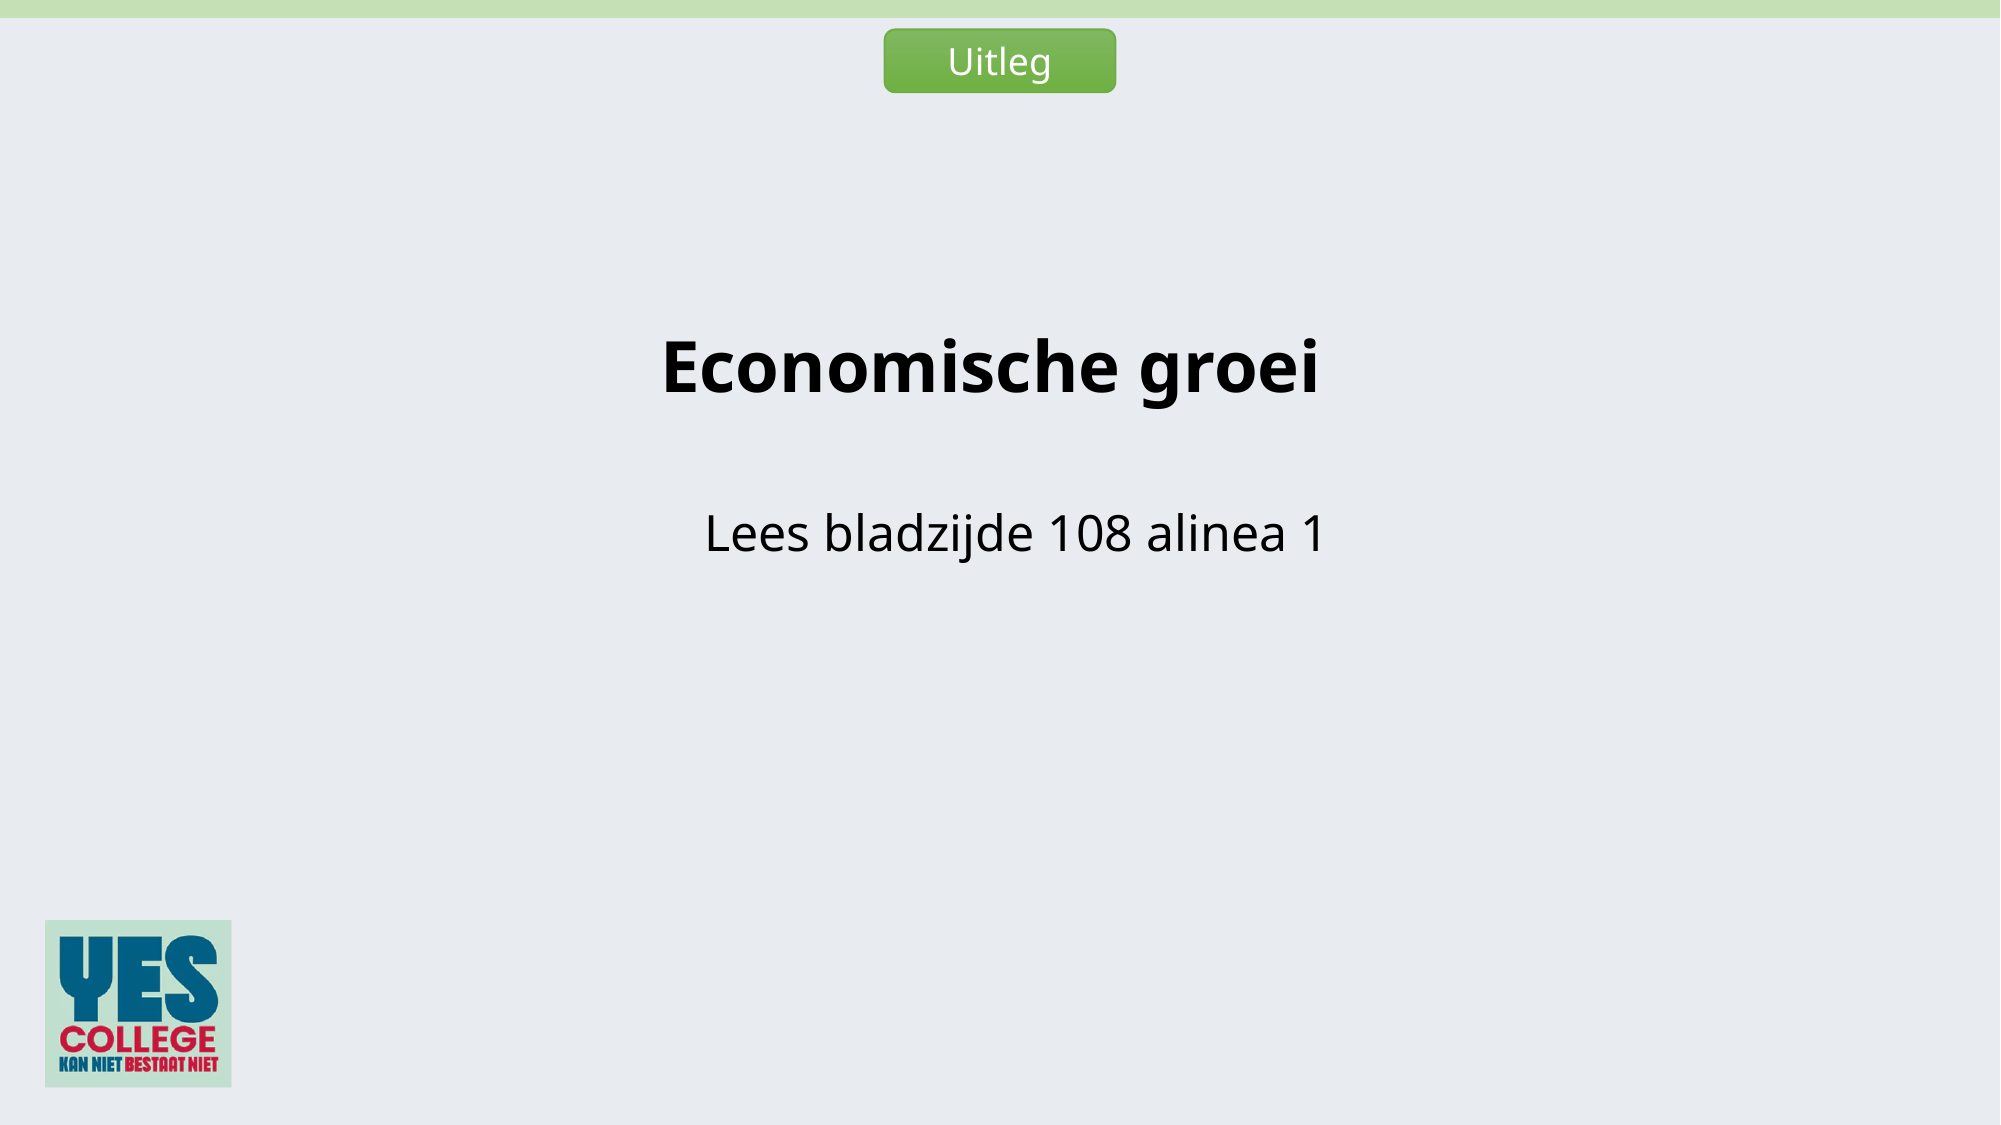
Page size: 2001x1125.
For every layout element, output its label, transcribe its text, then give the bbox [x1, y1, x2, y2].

text_box Lees bladzijde 108 alinea 1 [689, 494, 1353, 629]
picture [0, 913, 356, 1093]
text_box Economische groei [407, 314, 1592, 415]
text_box Uitleg [883, 28, 1117, 94]
text_box [0, 0, 2000, 18]
